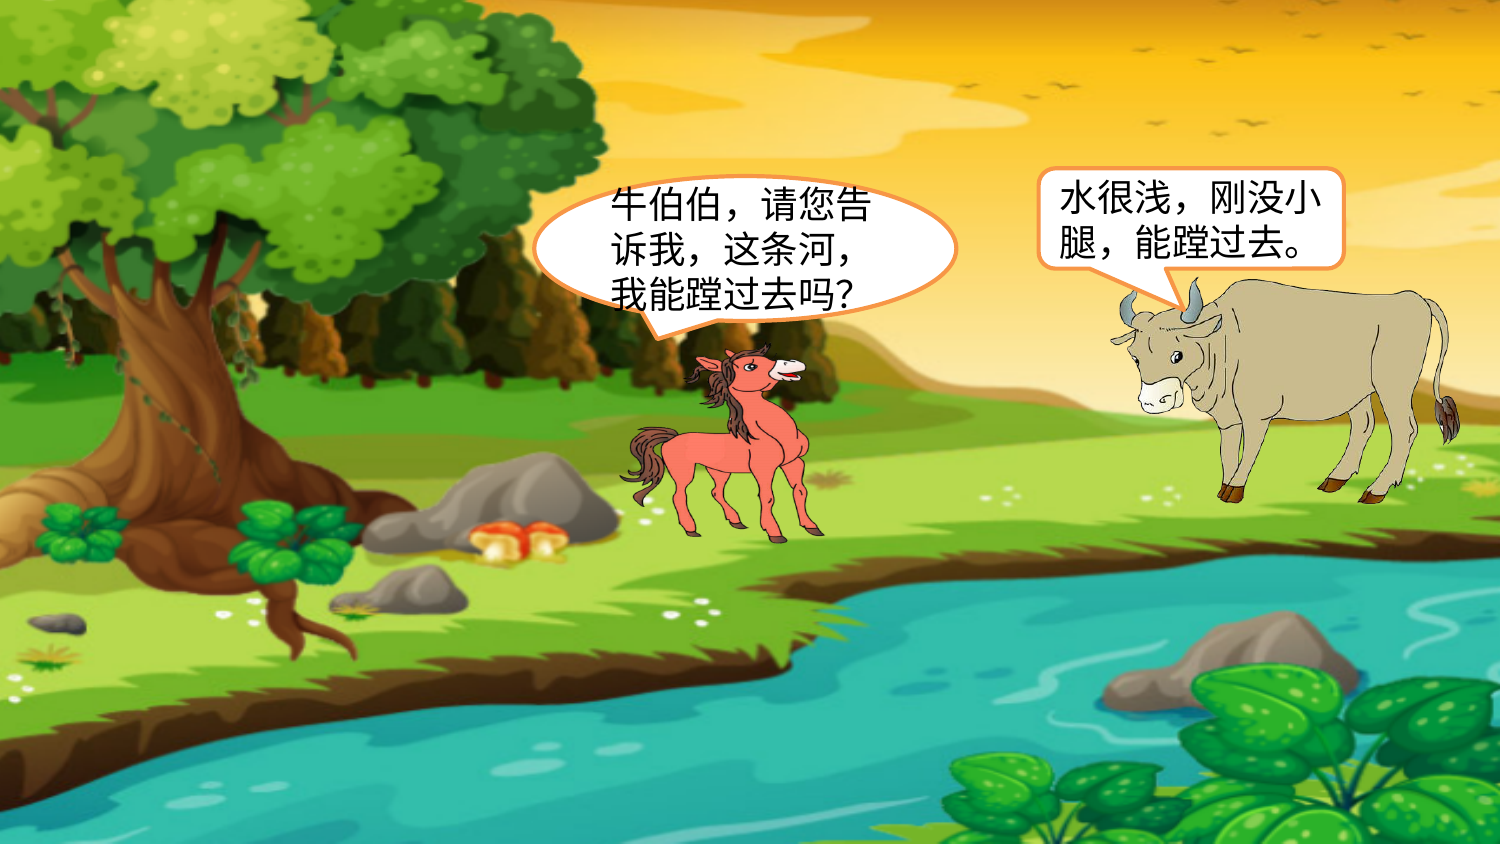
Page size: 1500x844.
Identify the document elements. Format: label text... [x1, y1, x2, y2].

text_box 水很浅，刚没小腿，能蹚过去。 [1036, 166, 1347, 275]
picture [0, 0, 1500, 844]
text_box 牛伯伯，请您告诉我，这条河，我能蹚过去吗？ [532, 173, 959, 334]
